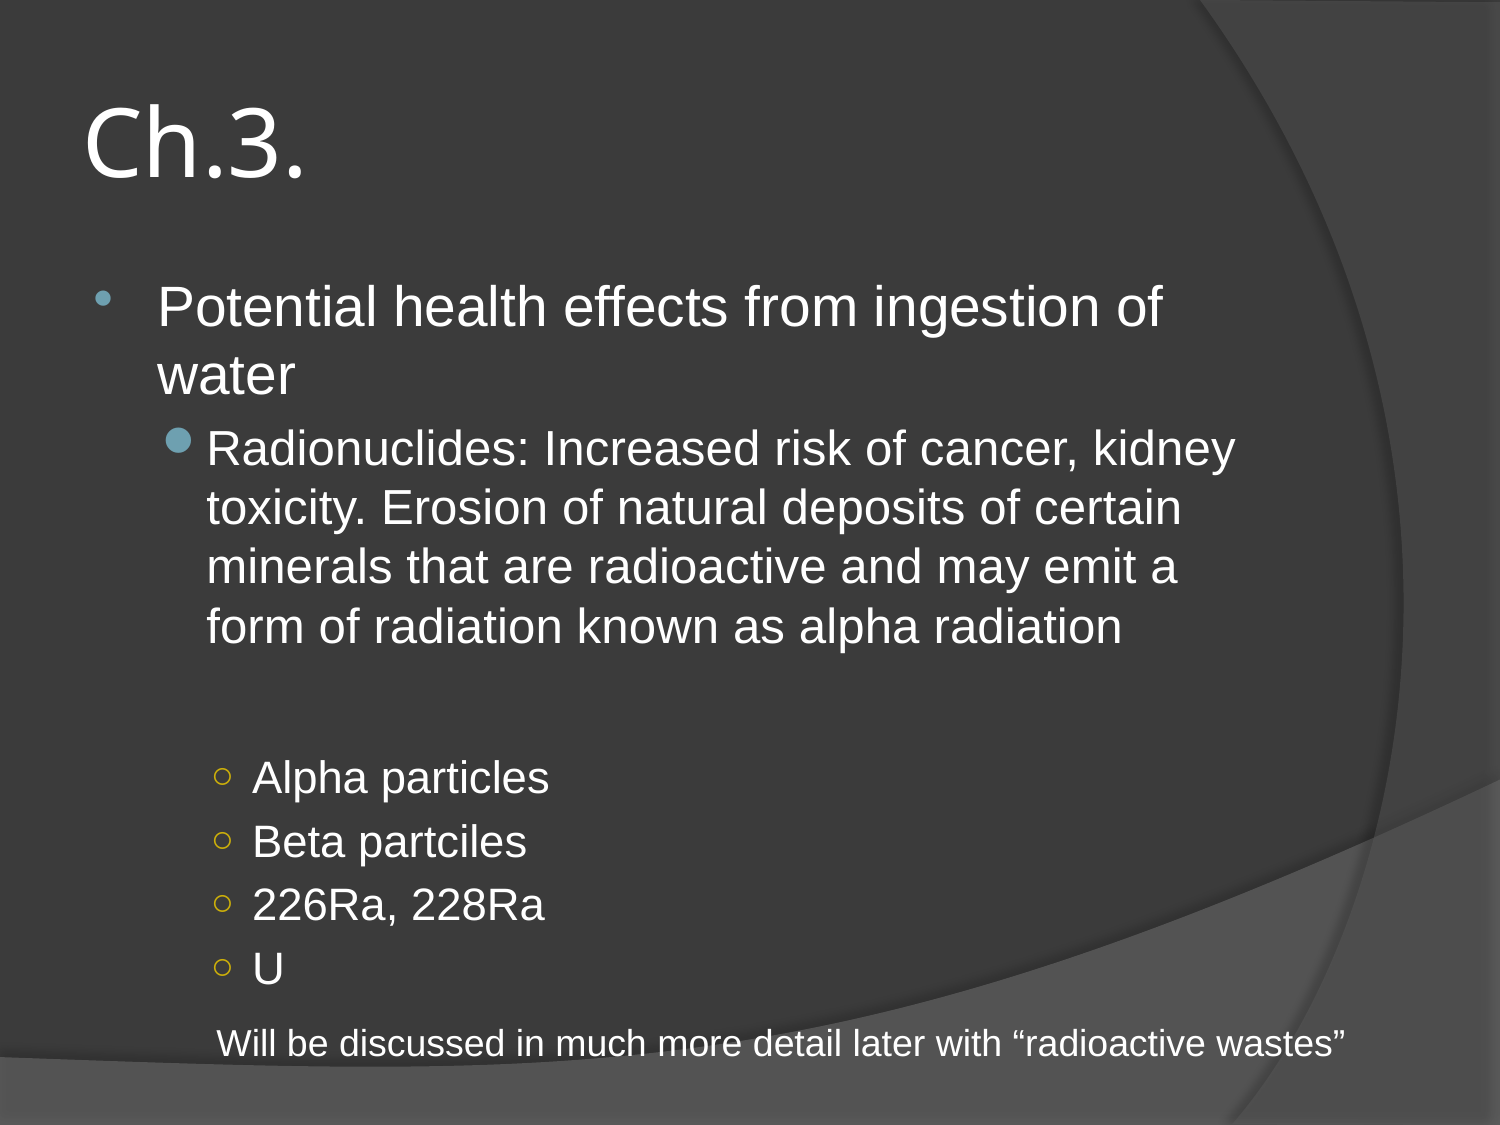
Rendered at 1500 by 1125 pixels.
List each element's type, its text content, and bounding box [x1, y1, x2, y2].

text_box Will be discussed in much more detail later with “radioactive wastes” [201, 1011, 1361, 1072]
list Potential health effects from ingestion of water Radionuclides: Increased risk of cancer, kidney toxicity. Erosion of natural deposits of certain minerals that are radioactive and may emit a form of radiation known as alpha radiation Alpha particles Beta partciles 226Ra, 228Ra U [75, 262, 1300, 1005]
title Ch.3. [75, 45, 1300, 233]
